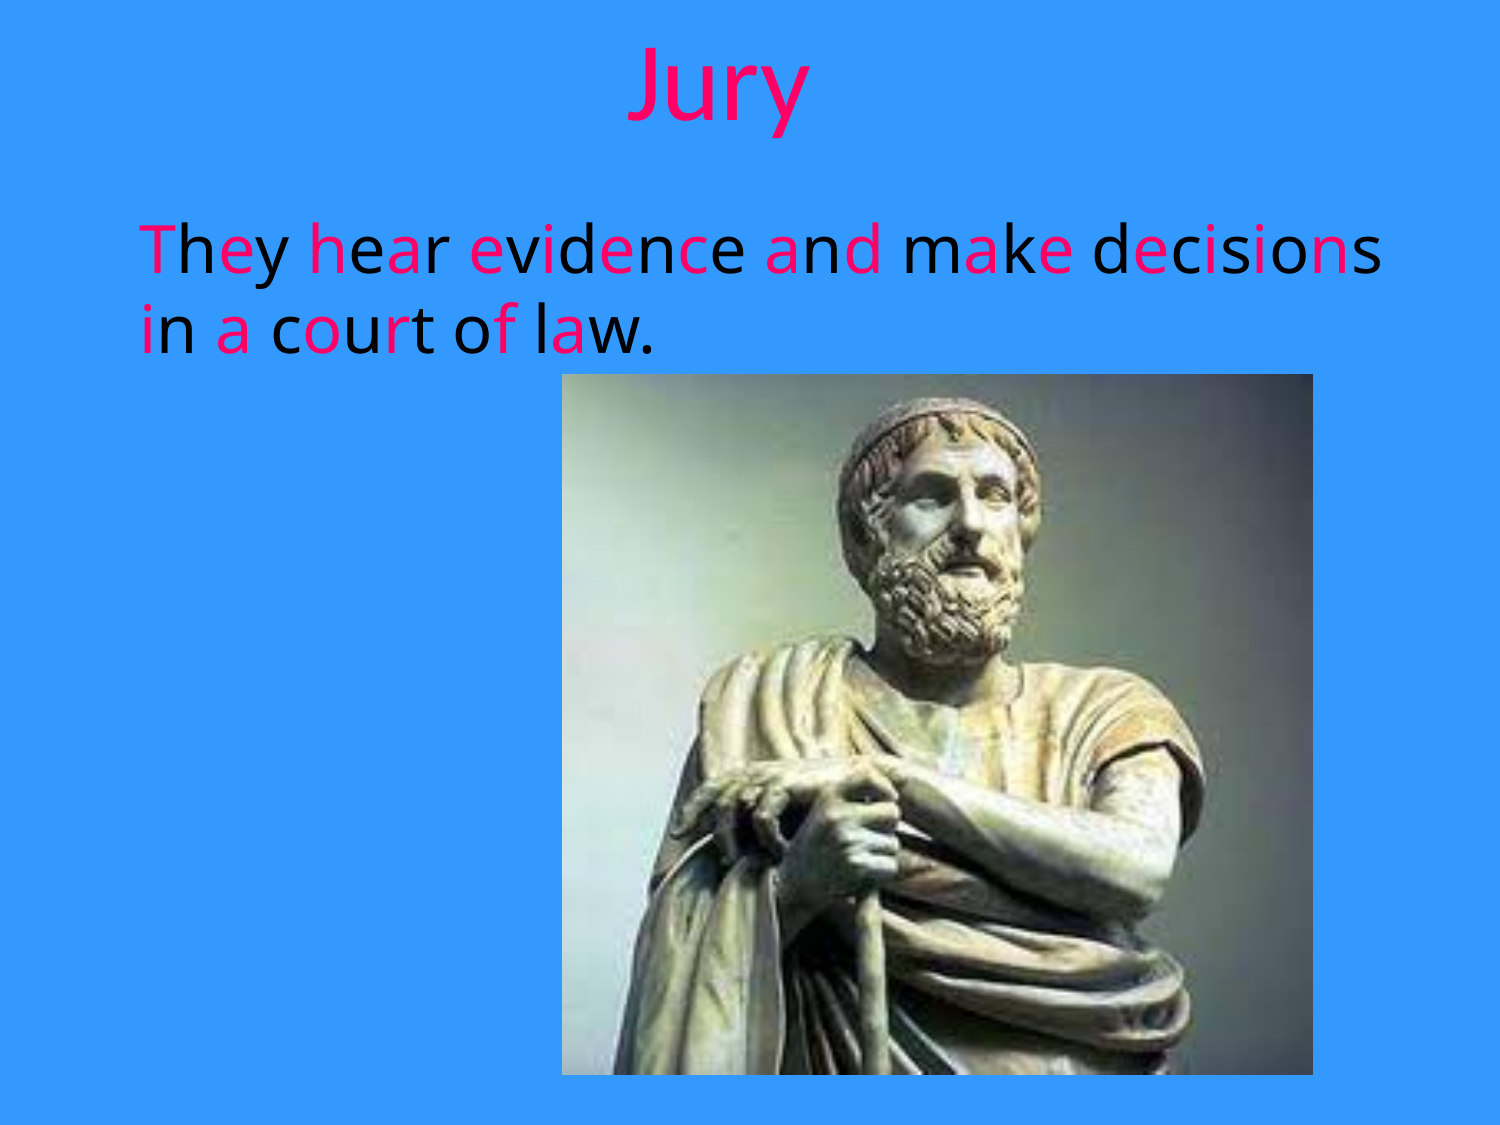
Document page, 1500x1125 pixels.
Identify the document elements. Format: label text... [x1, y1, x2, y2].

text_box They hear evidence and make decisions in a court of law. [124, 199, 1400, 375]
picture [562, 374, 1313, 1076]
title Jury [412, 0, 1026, 151]
